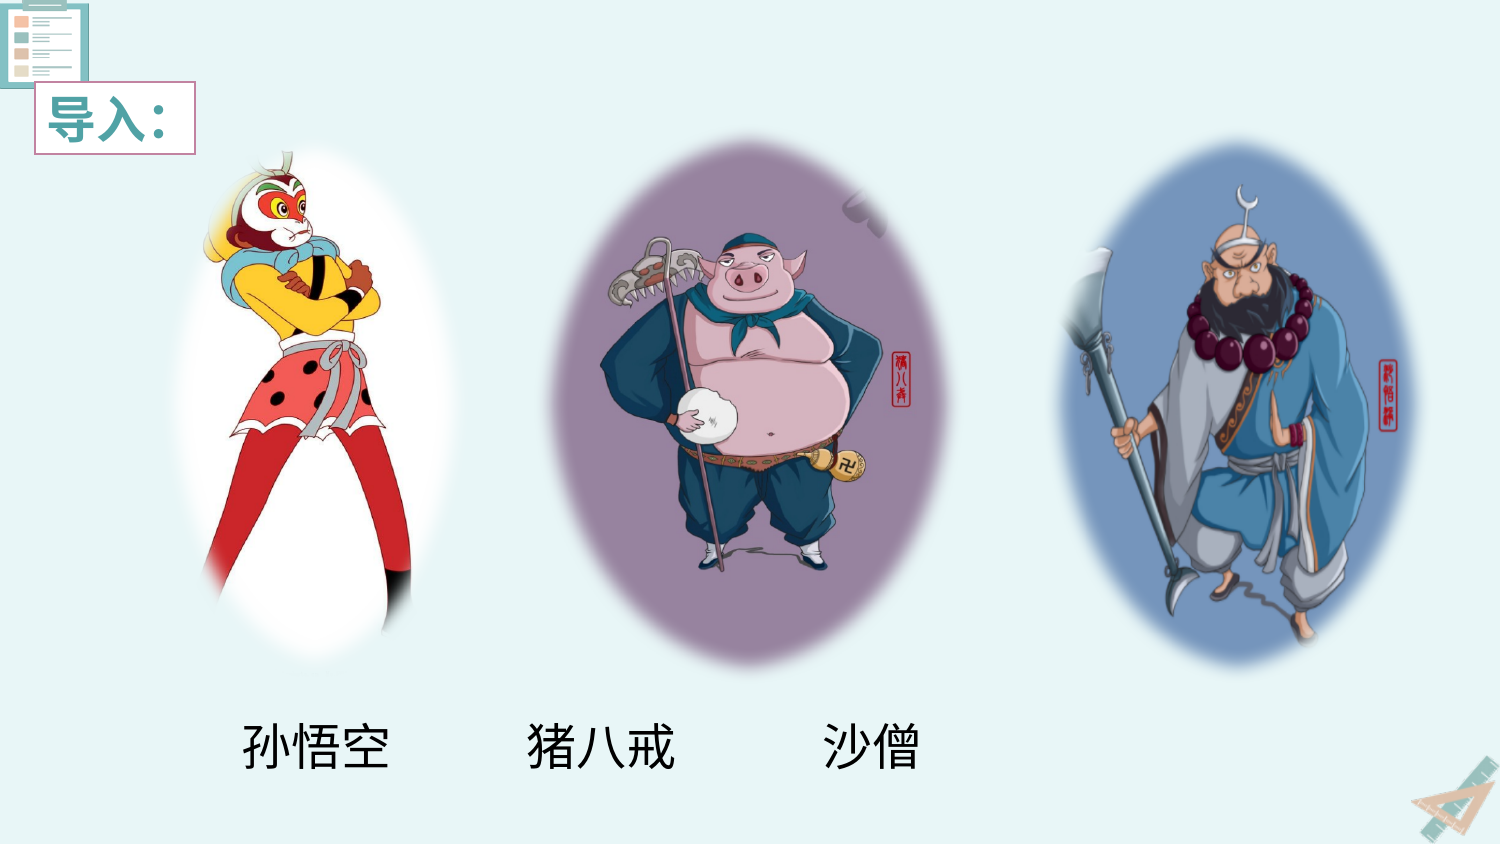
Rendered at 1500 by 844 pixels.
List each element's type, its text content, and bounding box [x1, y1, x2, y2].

picture [533, 122, 965, 685]
picture [156, 128, 473, 679]
picture [1411, 755, 1500, 844]
picture [0, 0, 89, 89]
text_box 导入： [34, 81, 196, 155]
text_box 孙悟空 猪八戒 沙僧 [125, 678, 1400, 783]
picture [1042, 124, 1433, 685]
